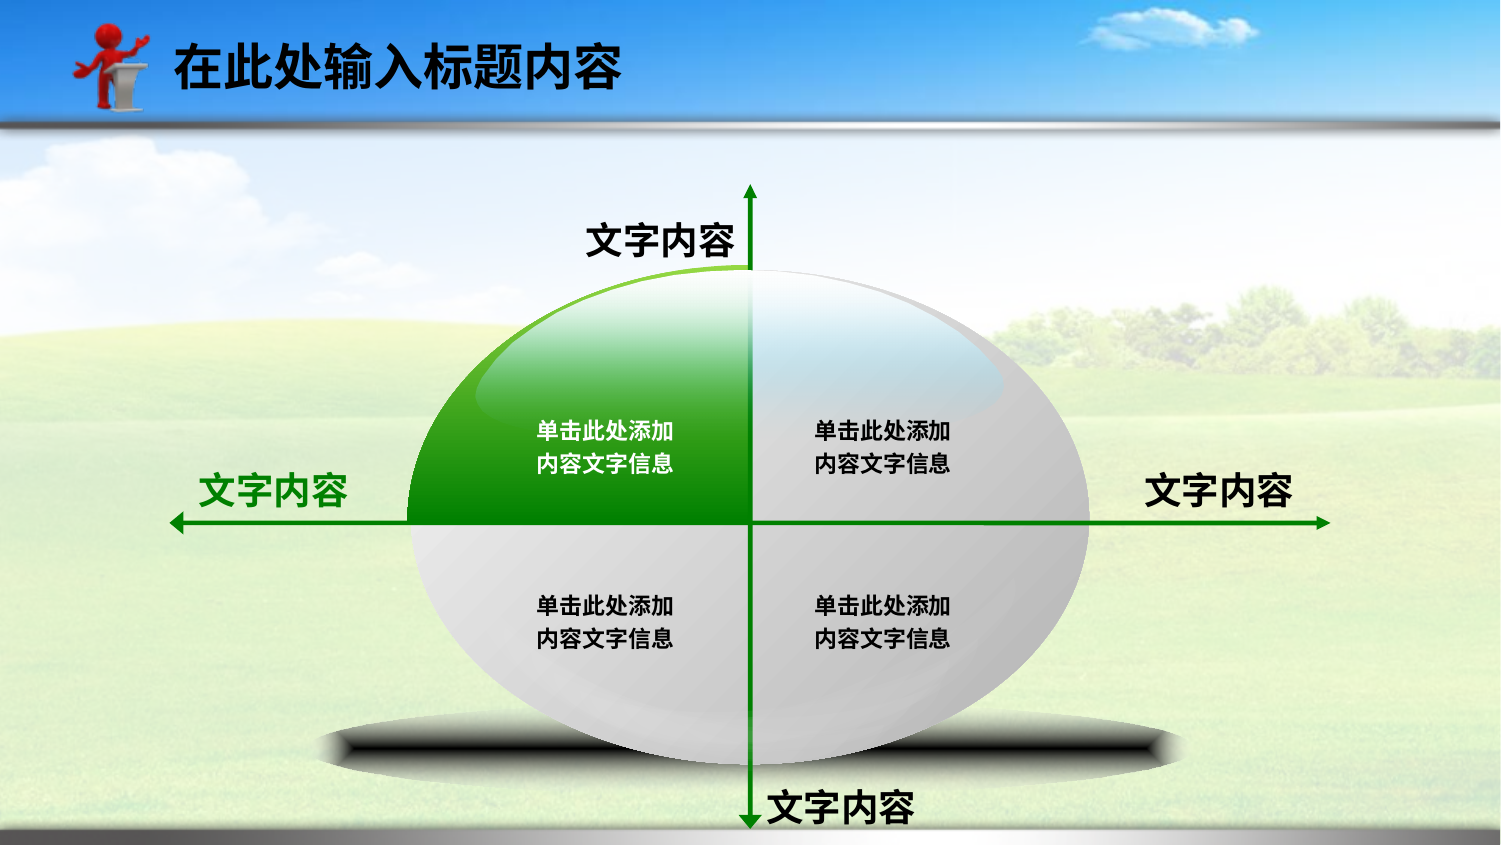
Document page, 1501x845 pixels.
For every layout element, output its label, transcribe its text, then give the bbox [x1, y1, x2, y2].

text_box 在此处输入标题内容 [108, 28, 688, 103]
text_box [168, 183, 1332, 838]
picture [0, 0, 1501, 845]
